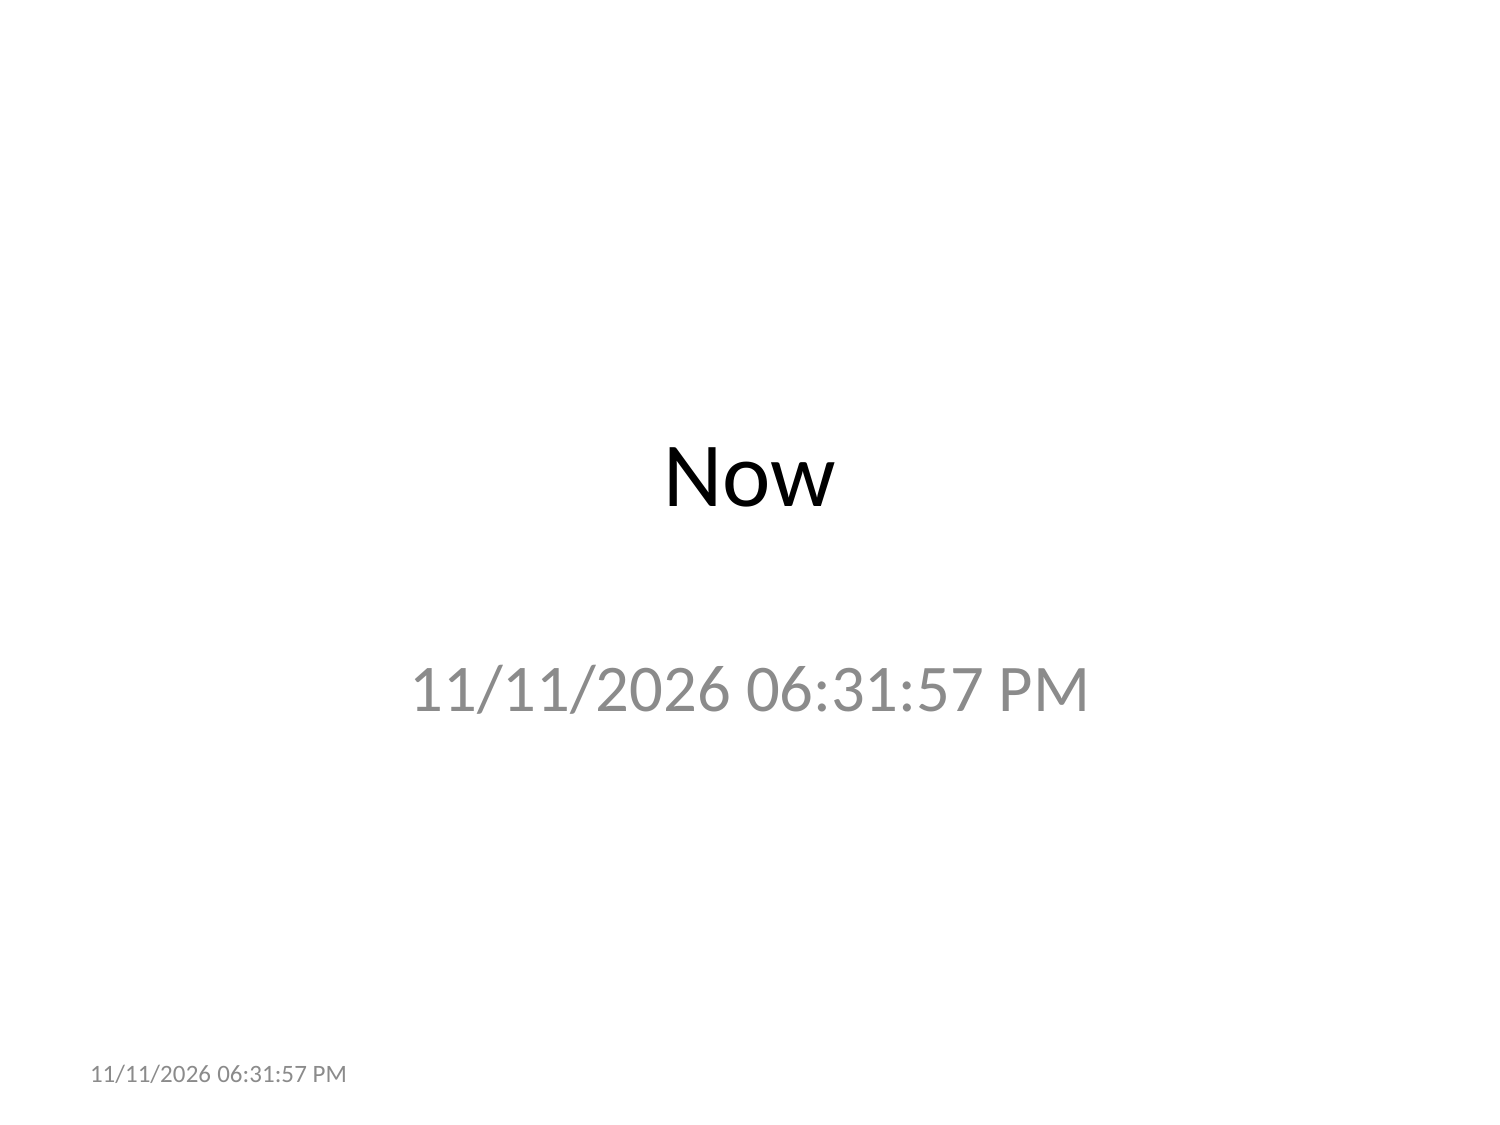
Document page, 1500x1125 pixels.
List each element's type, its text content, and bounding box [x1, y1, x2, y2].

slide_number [75, 1042, 425, 1103]
title Now [112, 349, 1388, 591]
subtitle 2011-12-19 10:20:04 AM [225, 637, 1275, 925]
